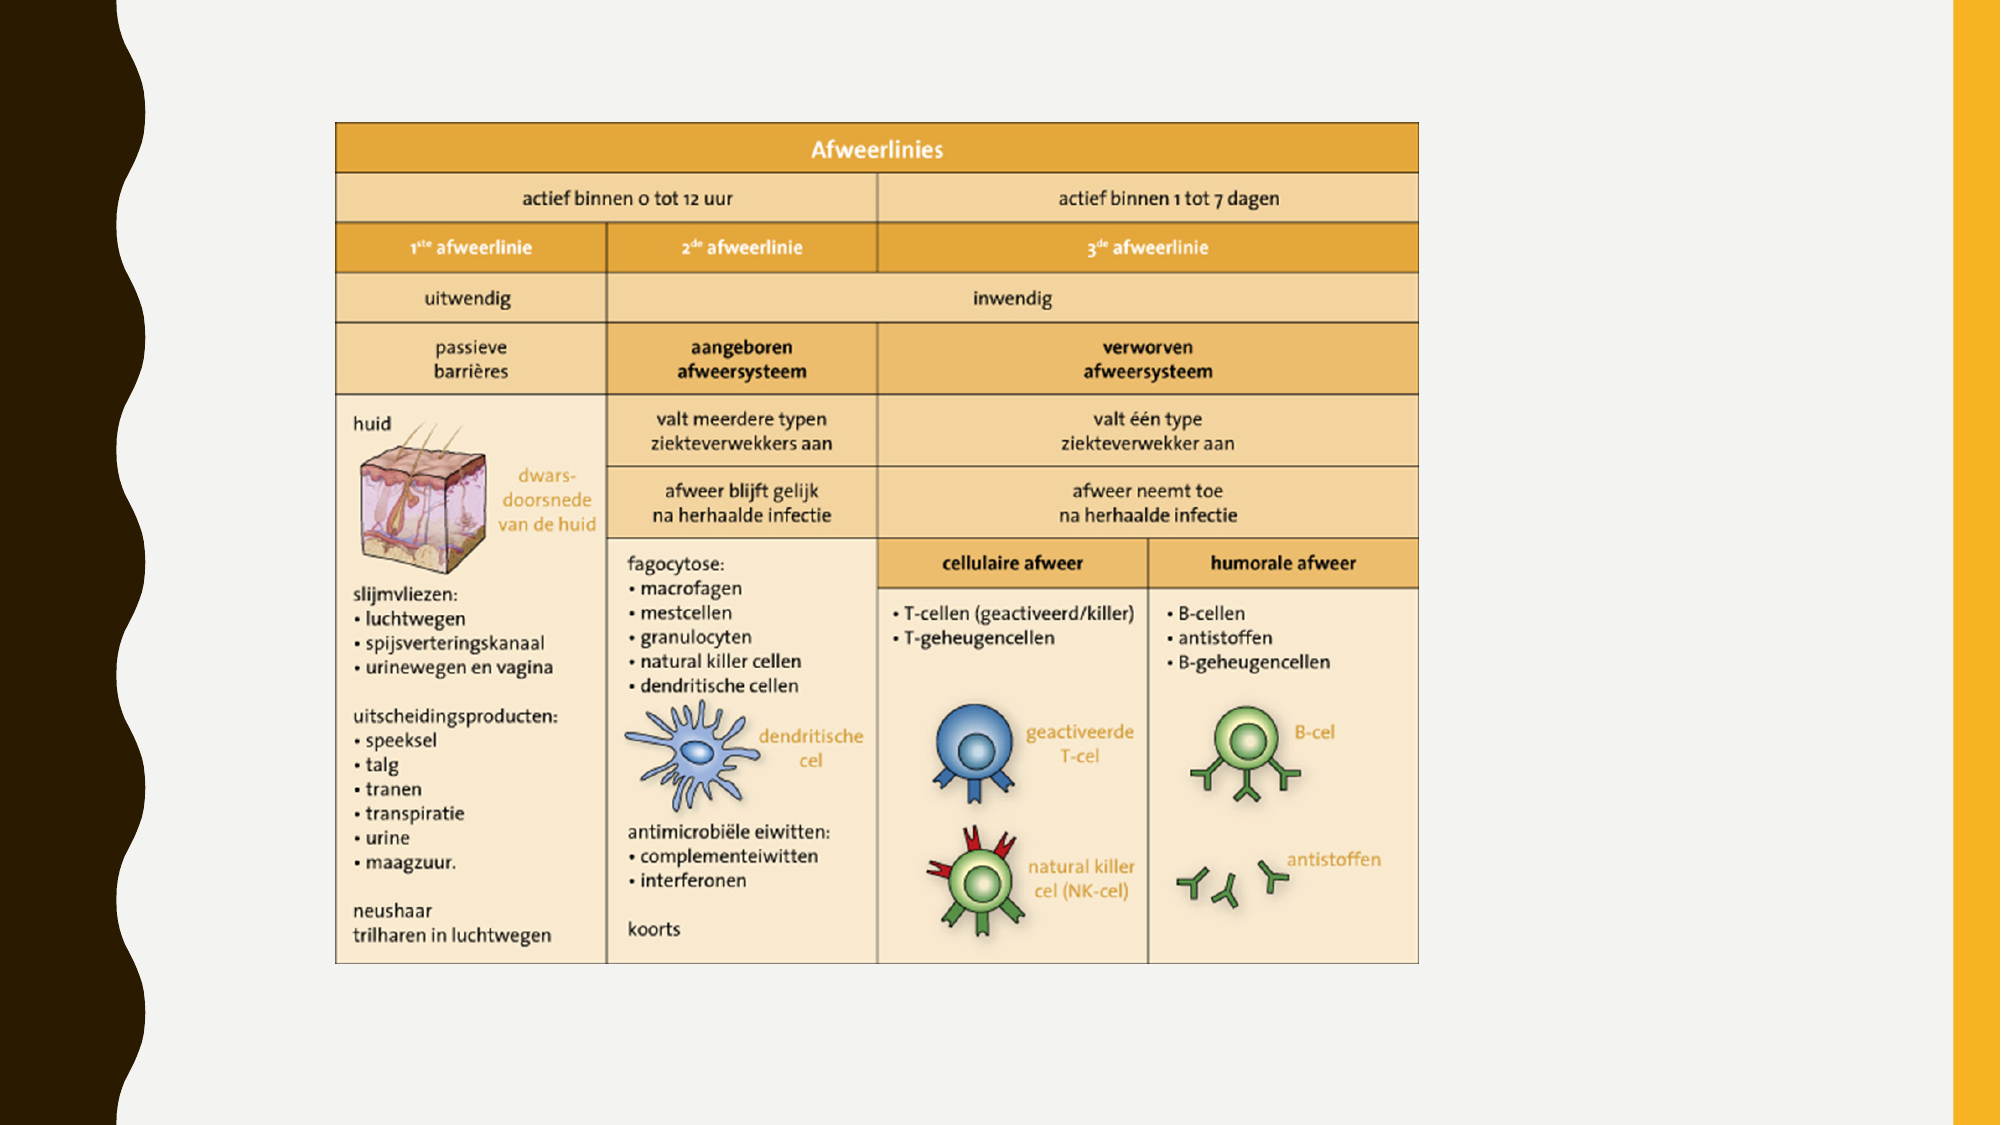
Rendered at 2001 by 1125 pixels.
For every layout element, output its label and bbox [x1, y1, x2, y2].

list [335, 122, 1419, 964]
